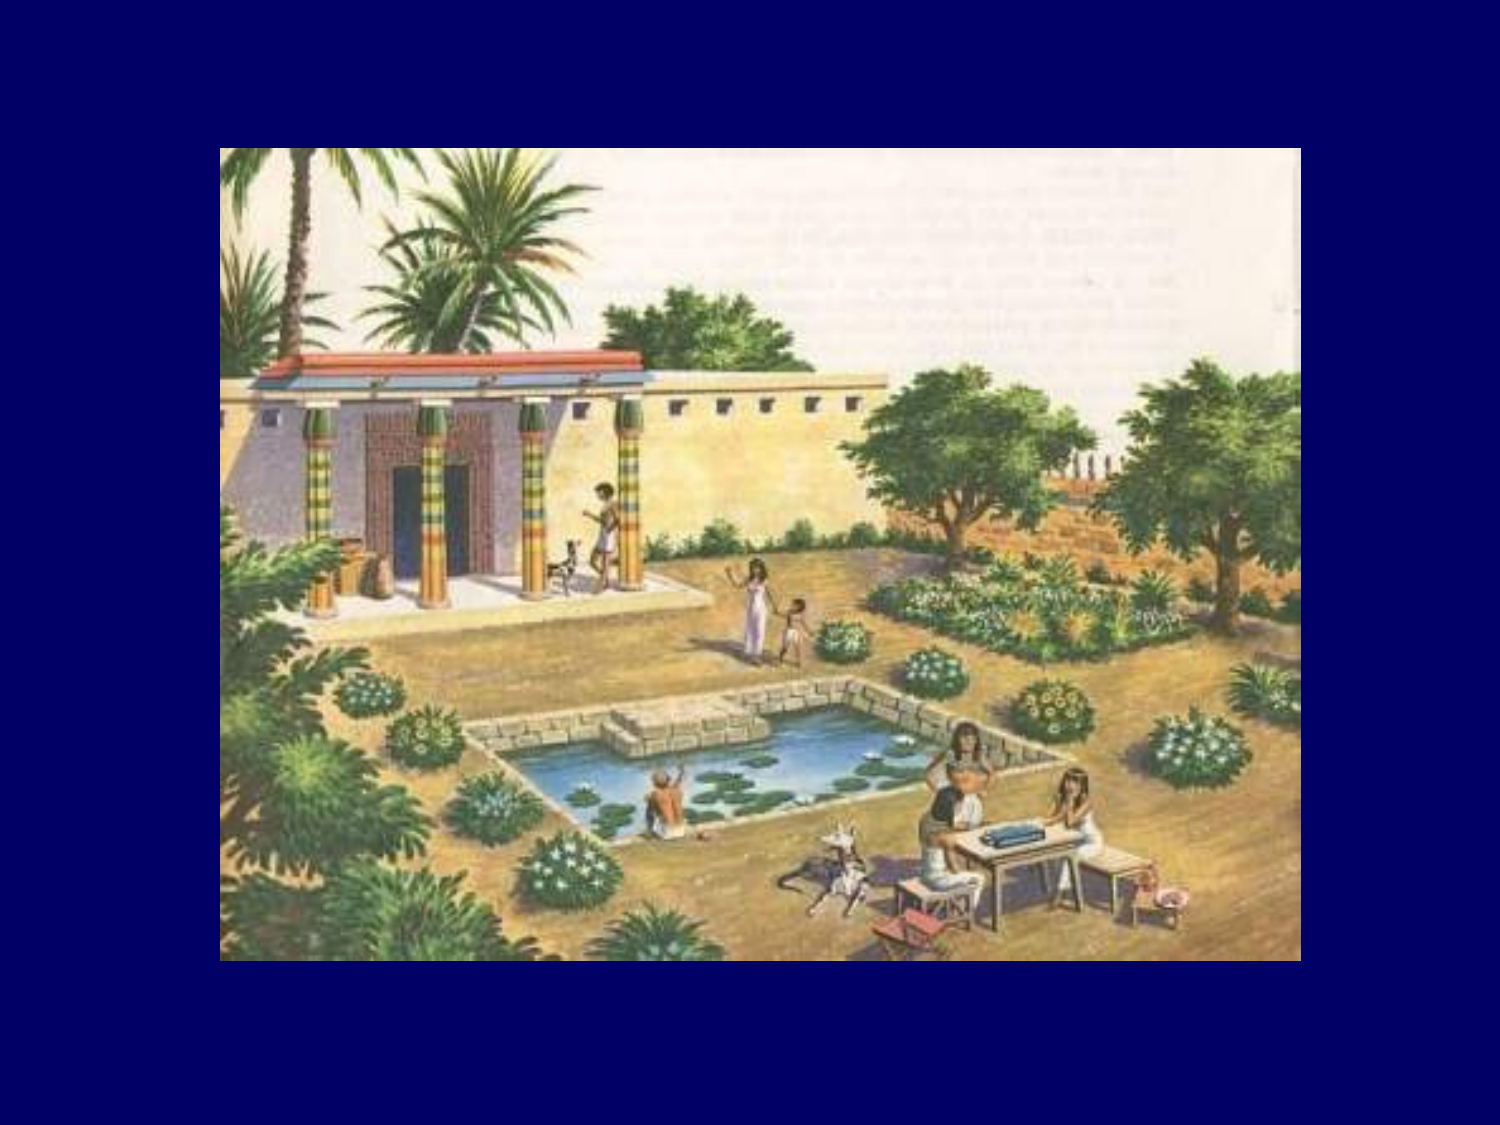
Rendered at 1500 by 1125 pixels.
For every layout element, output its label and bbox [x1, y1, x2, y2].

picture [220, 147, 1302, 962]
